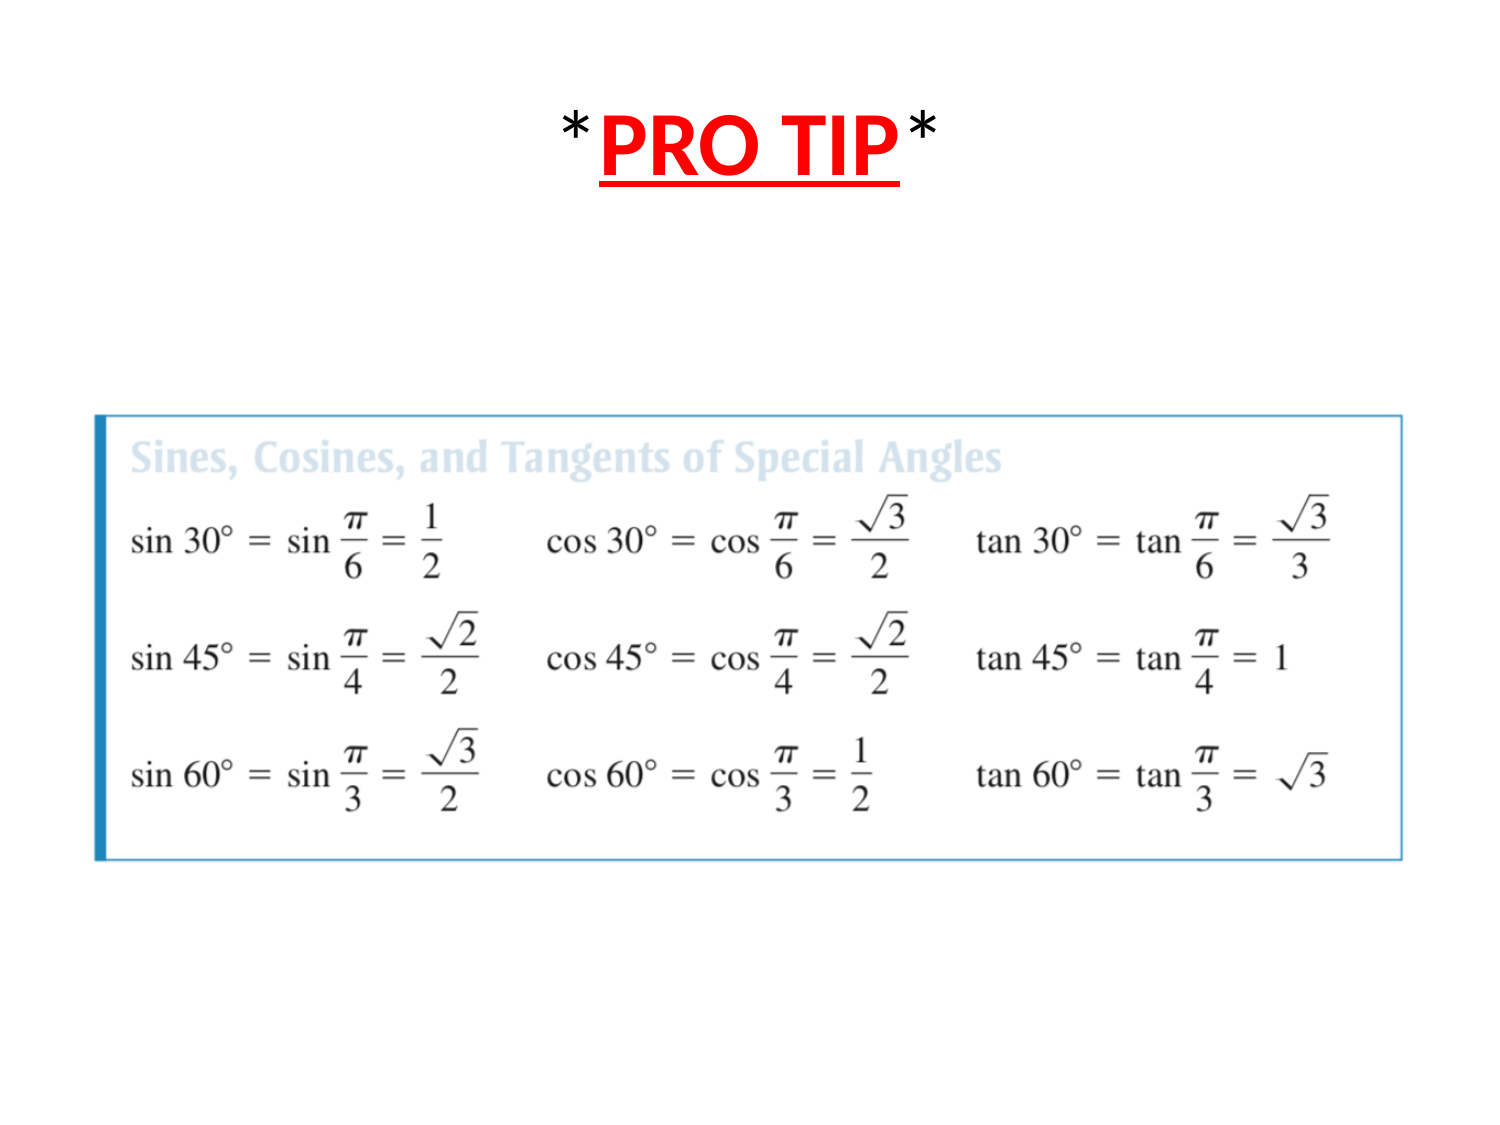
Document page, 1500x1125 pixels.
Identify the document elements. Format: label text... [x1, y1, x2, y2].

title *PRO TIP* [75, 45, 1425, 233]
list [74, 262, 1426, 1006]
